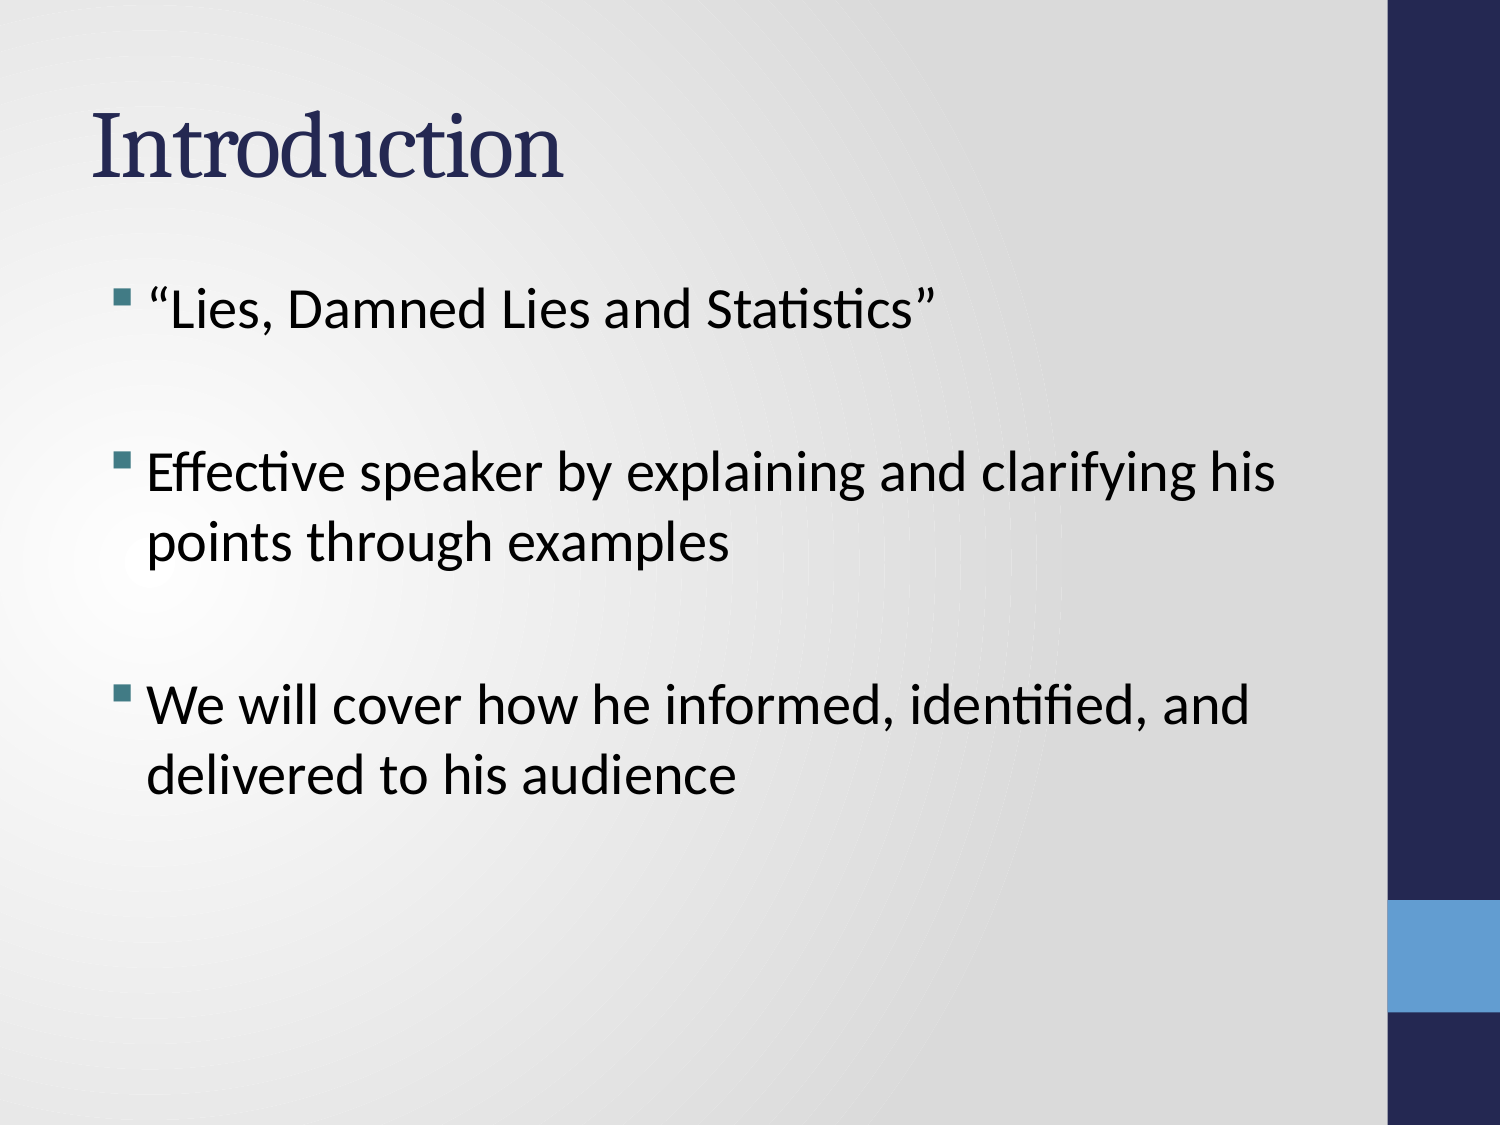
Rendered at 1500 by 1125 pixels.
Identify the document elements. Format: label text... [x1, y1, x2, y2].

title Introduction [75, 45, 1325, 233]
list “Lies, Damned Lies and Statistics” Effective speaker by explaining and clarifying his points through examples We will cover how he informed, identified, and delivered to his audience [75, 262, 1325, 1050]
